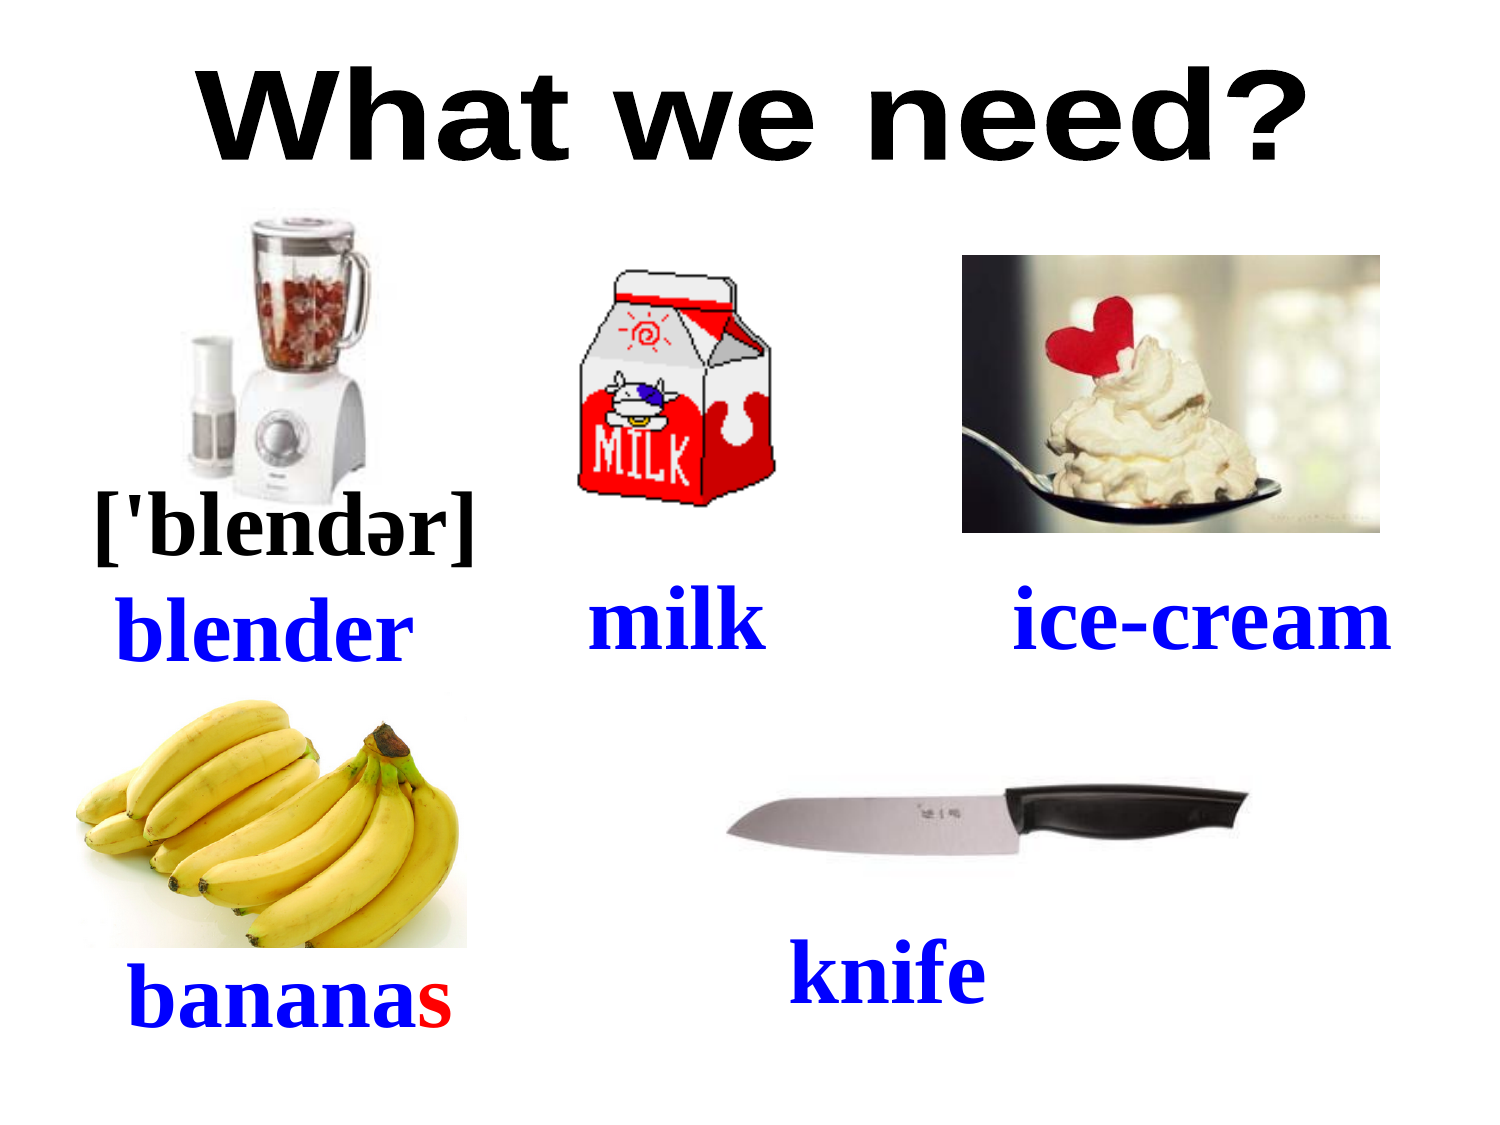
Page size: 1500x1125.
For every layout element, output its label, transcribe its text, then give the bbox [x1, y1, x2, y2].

picture [76, 692, 467, 949]
picture [962, 255, 1380, 534]
picture [135, 172, 783, 525]
text_box milk [572, 550, 845, 676]
picture [714, 751, 1262, 890]
text_box ice-cream [998, 550, 1430, 676]
text_box blender [100, 582, 467, 688]
text_box knife [773, 904, 1294, 1030]
text_box ['blendər] [77, 456, 517, 582]
text_box bananas [112, 928, 542, 1054]
